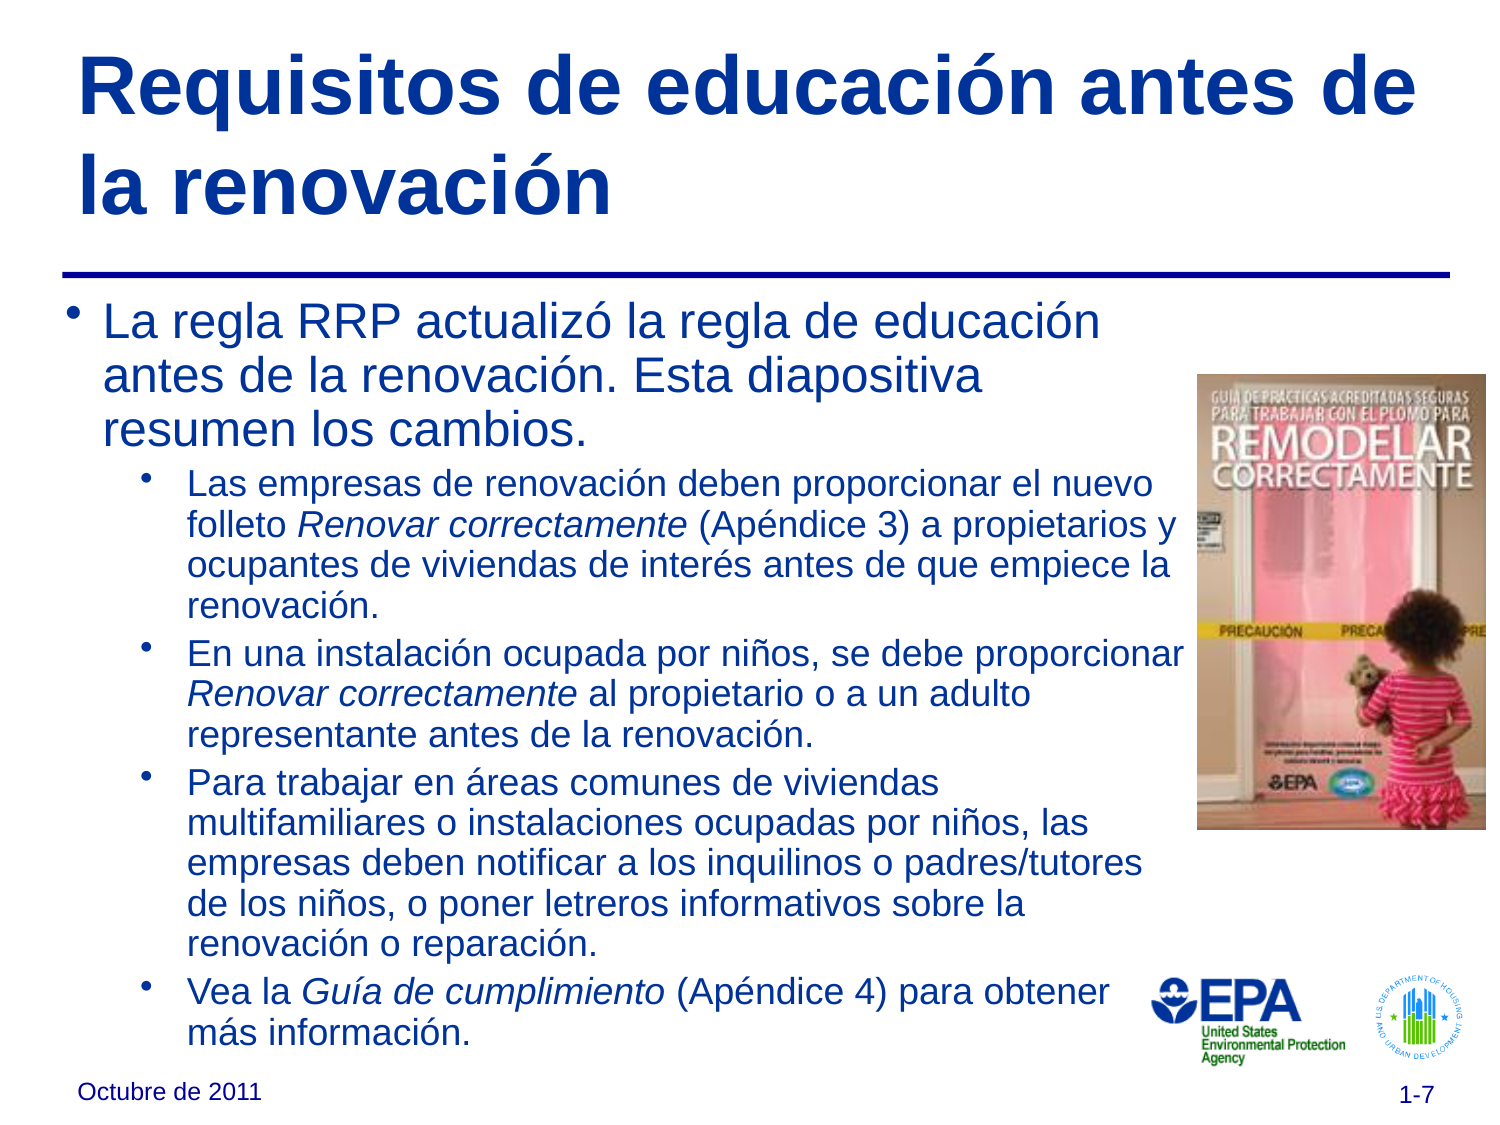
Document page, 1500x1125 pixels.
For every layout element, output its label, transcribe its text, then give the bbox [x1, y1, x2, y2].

picture [1201, 974, 1350, 1049]
list La regla RRP actualizó la regla de educación antes de la renovación. Esta diapositiva resumen los cambios. Las empresas de renovación deben proporcionar el nuevo folleto Renovar correctamente (Apéndice 3) a propietarios y ocupantes de viviendas de interés antes de que empiece la renovación. En una instalación ocupada por niños, se debe proporcionar Renovar correctamente al propietario o a un adulto representante antes de la renovación. Para trabajar en áreas comunes de viviendas multifamiliares o instalaciones ocupadas por niños, las empresas deben notificar a los inquilinos o padres/tutores de los niños, o poner letreros informativos sobre la renovación o reparación. Vea la Guía de cumplimiento (Apéndice 4) para obtener más información. [49, 287, 1201, 1088]
slide_number Octubre de 2011 [62, 1088, 376, 1113]
picture [1197, 374, 1486, 830]
picture [1374, 974, 1463, 1060]
title Requisitos de educación antes de la renovación [62, 24, 1451, 238]
slide_number 1-7 [1137, 1049, 1451, 1113]
